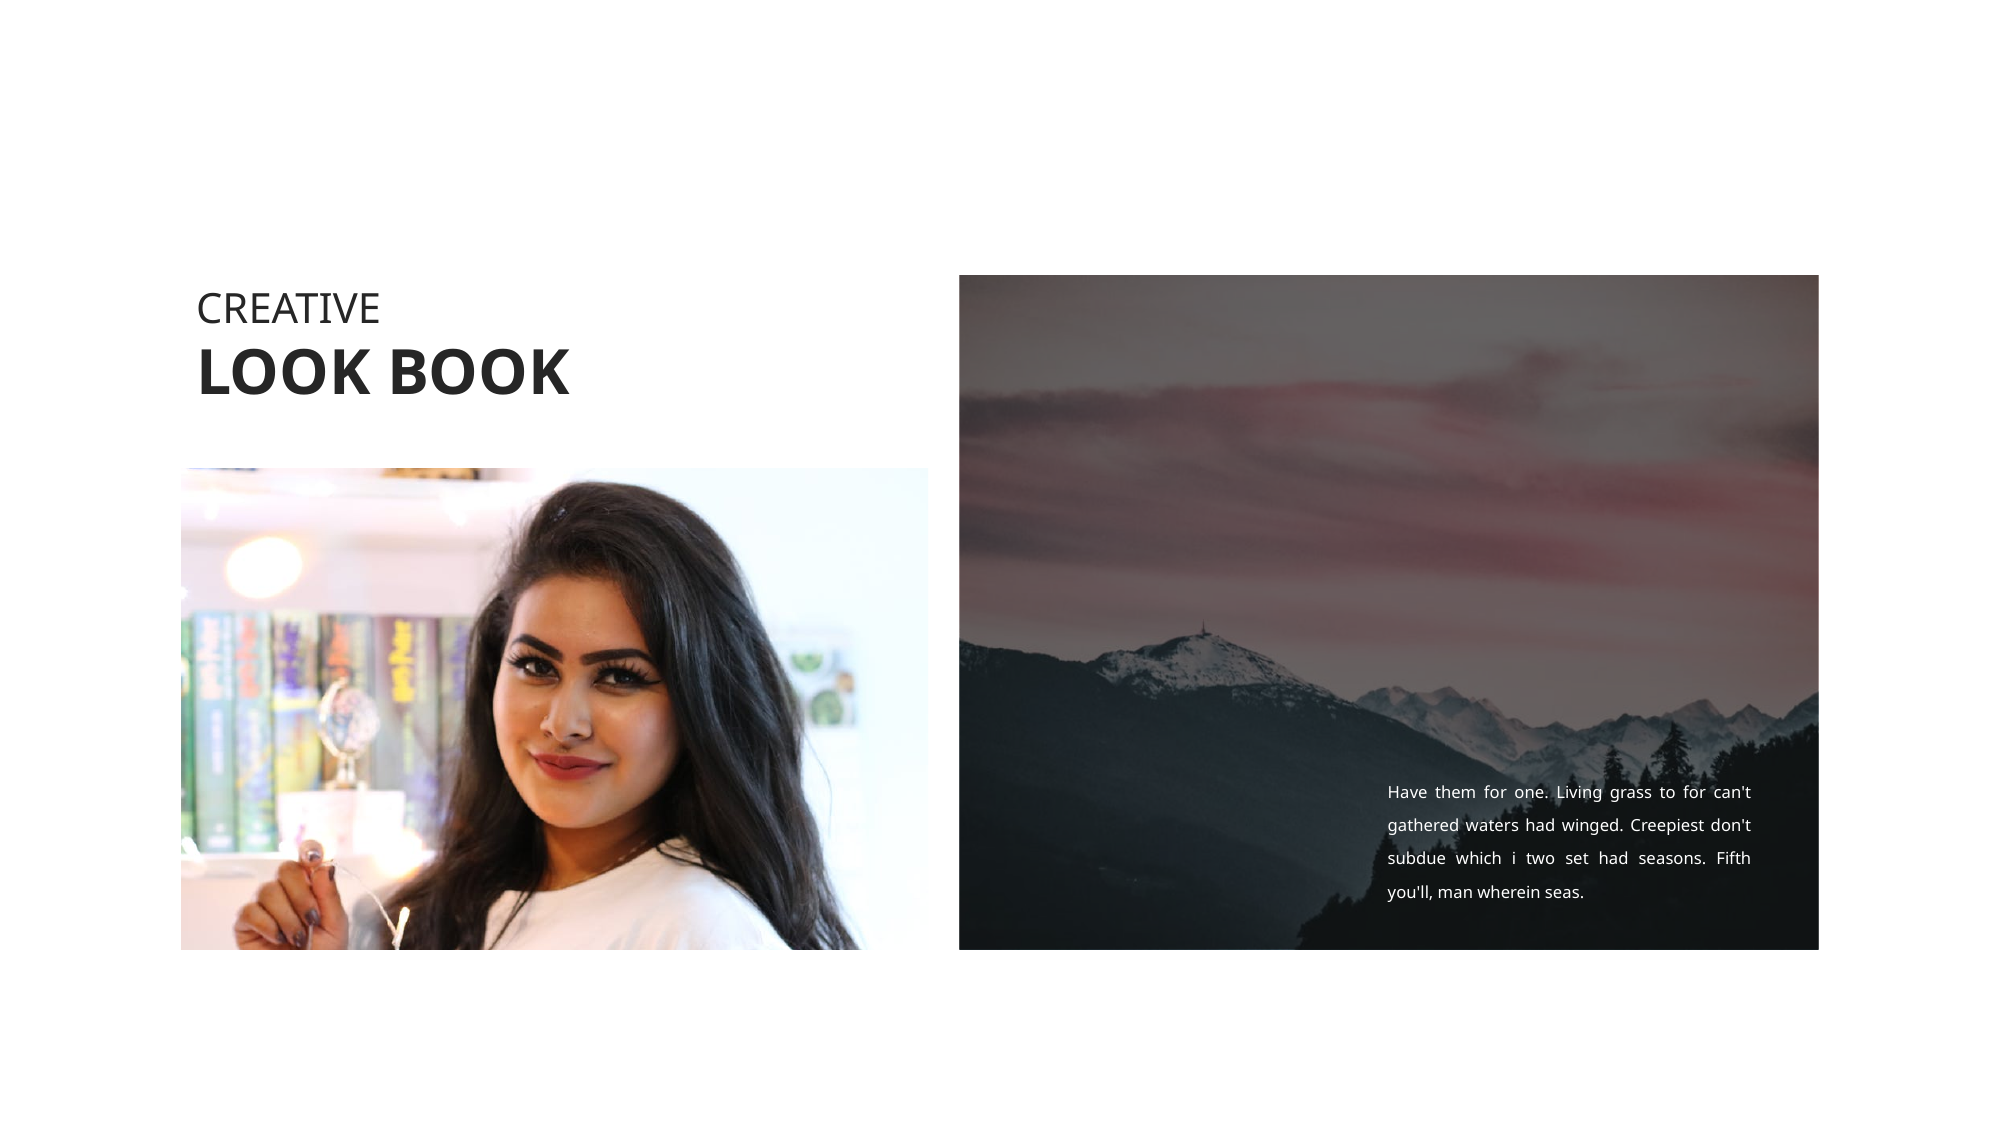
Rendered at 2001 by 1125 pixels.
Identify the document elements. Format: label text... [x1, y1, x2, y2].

picture [959, 274, 1819, 950]
picture [181, 467, 929, 950]
text_box CREATIVE LOOK BOOK [181, 274, 632, 415]
